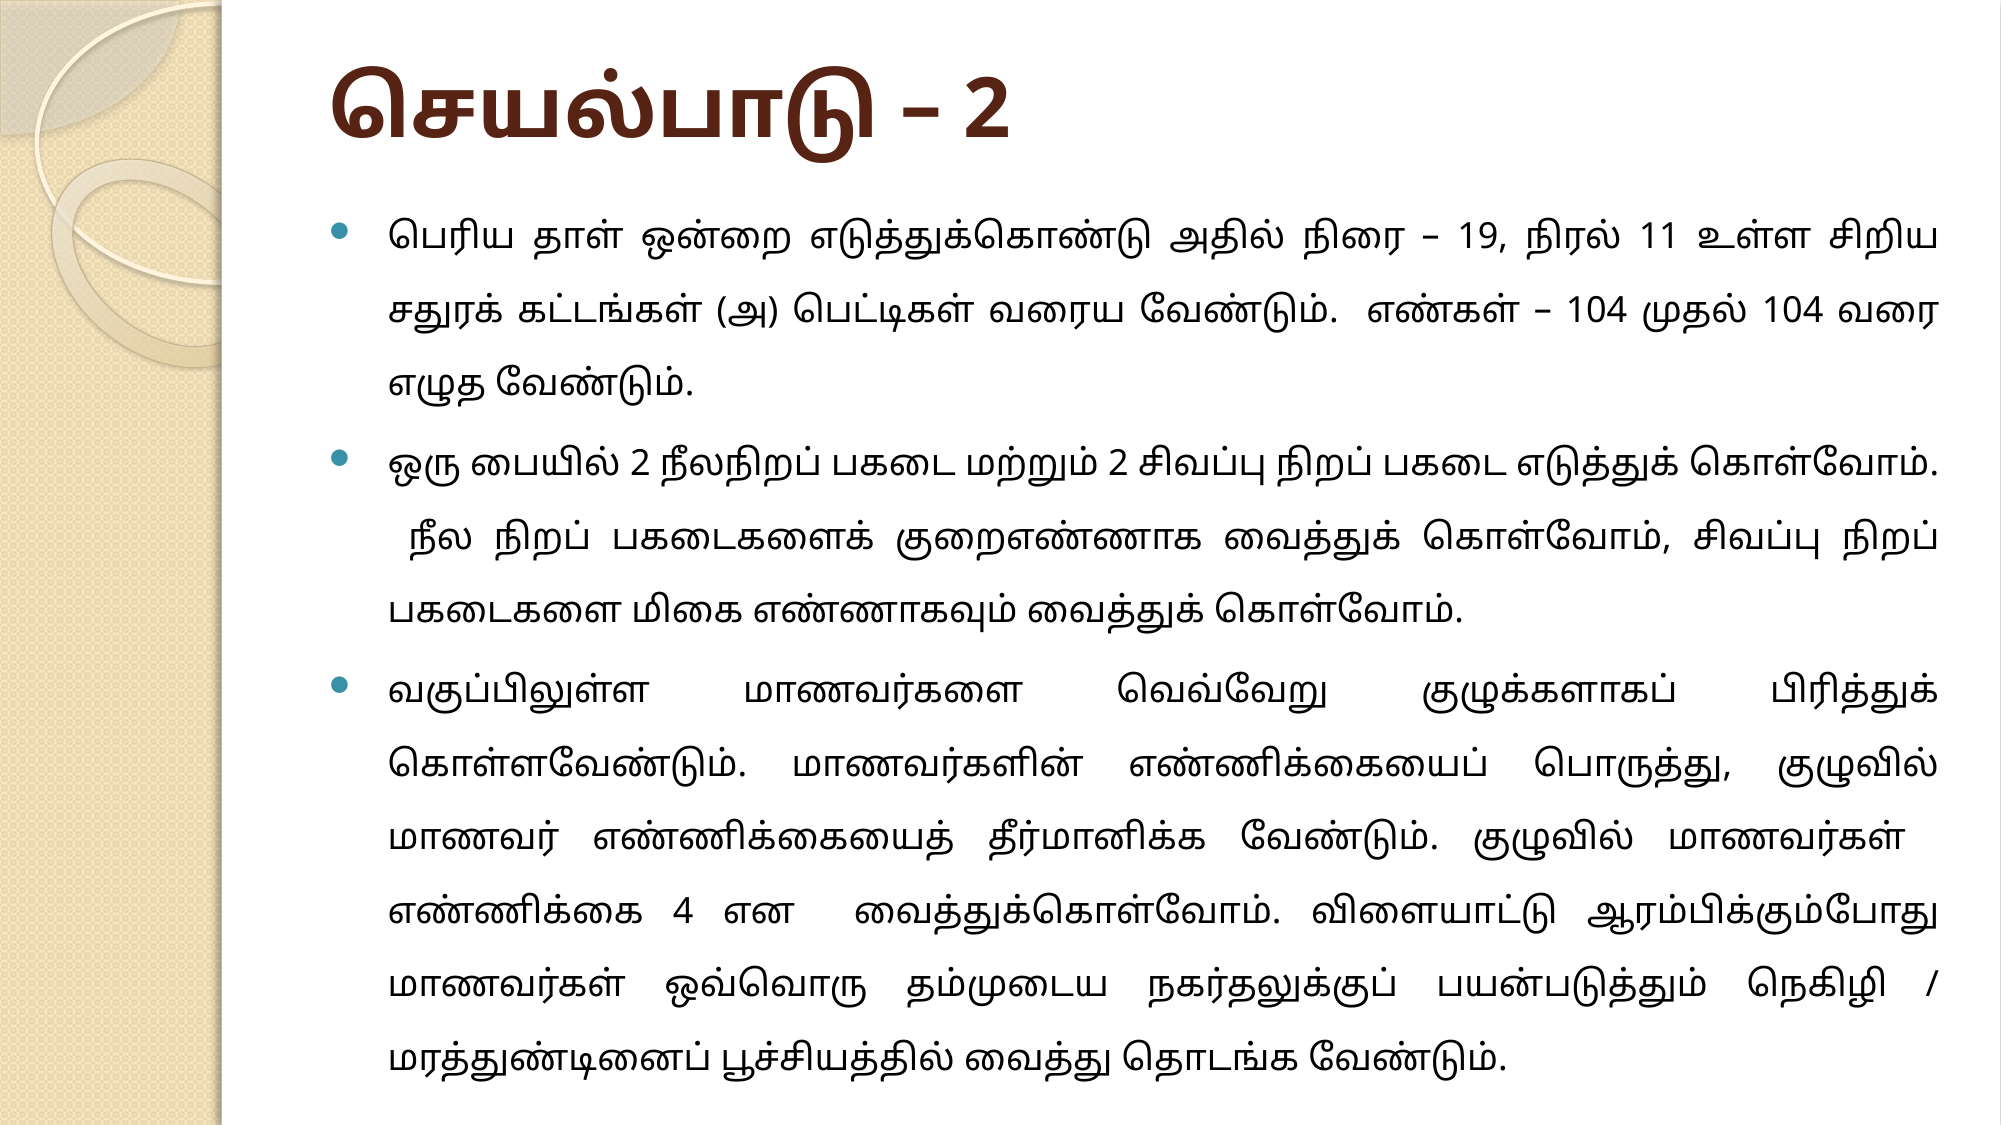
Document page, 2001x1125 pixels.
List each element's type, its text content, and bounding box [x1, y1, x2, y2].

list பெரிய தாள் ஒன்றை எடுத்துக்கொண்டு அதில் நிரை – 19, நிரல் 11 உள்ள சிறிய சதுரக் கட்டங்கள் (அ) பெட்டிகள் வரைய வேண்டும். எண்கள் – 104 முதல் 104 வரை எழுத வேண்டும். ஒரு பையில் 2 நீலநிறப் பகடை மற்றும் 2 சிவப்பு நிறப் பகடை எடுத்துக் கொள்வோம். நீல நிறப் பகடைகளைக் குறைஎண்ணாக வைத்துக் கொள்வோம், சிவப்பு நிறப் பகடைகளை மிகை எண்ணாகவும் வைத்துக் கொள்வோம். வகுப்பிலுள்ள மாணவர்களை வெவ்வேறு குழுக்களாகப் பிரித்துக் கொள்ளவேண்டும். மாணவர்களின் எண்ணிக்கையைப் பொருத்து, குழுவில் மாணவர் எண்ணிக்கையைத் தீர்மானிக்க வேண்டும். குழுவில் மாணவர்கள் எண்ணிக்கை 4 என வைத்துக்கொள்வோம். விளையாட்டு ஆரம்பிக்கும்போது மாணவர்கள் ஒவ்வொரு தம்முடைய நகர்தலுக்குப் பயன்படுத்தும் நெகிழி / மரத்துண்டினைப் பூச்சியத்தில் வைத்து தொடங்க வேண்டும். [313, 174, 1954, 1100]
title செயல்பாடு – 2 [313, 45, 1954, 163]
